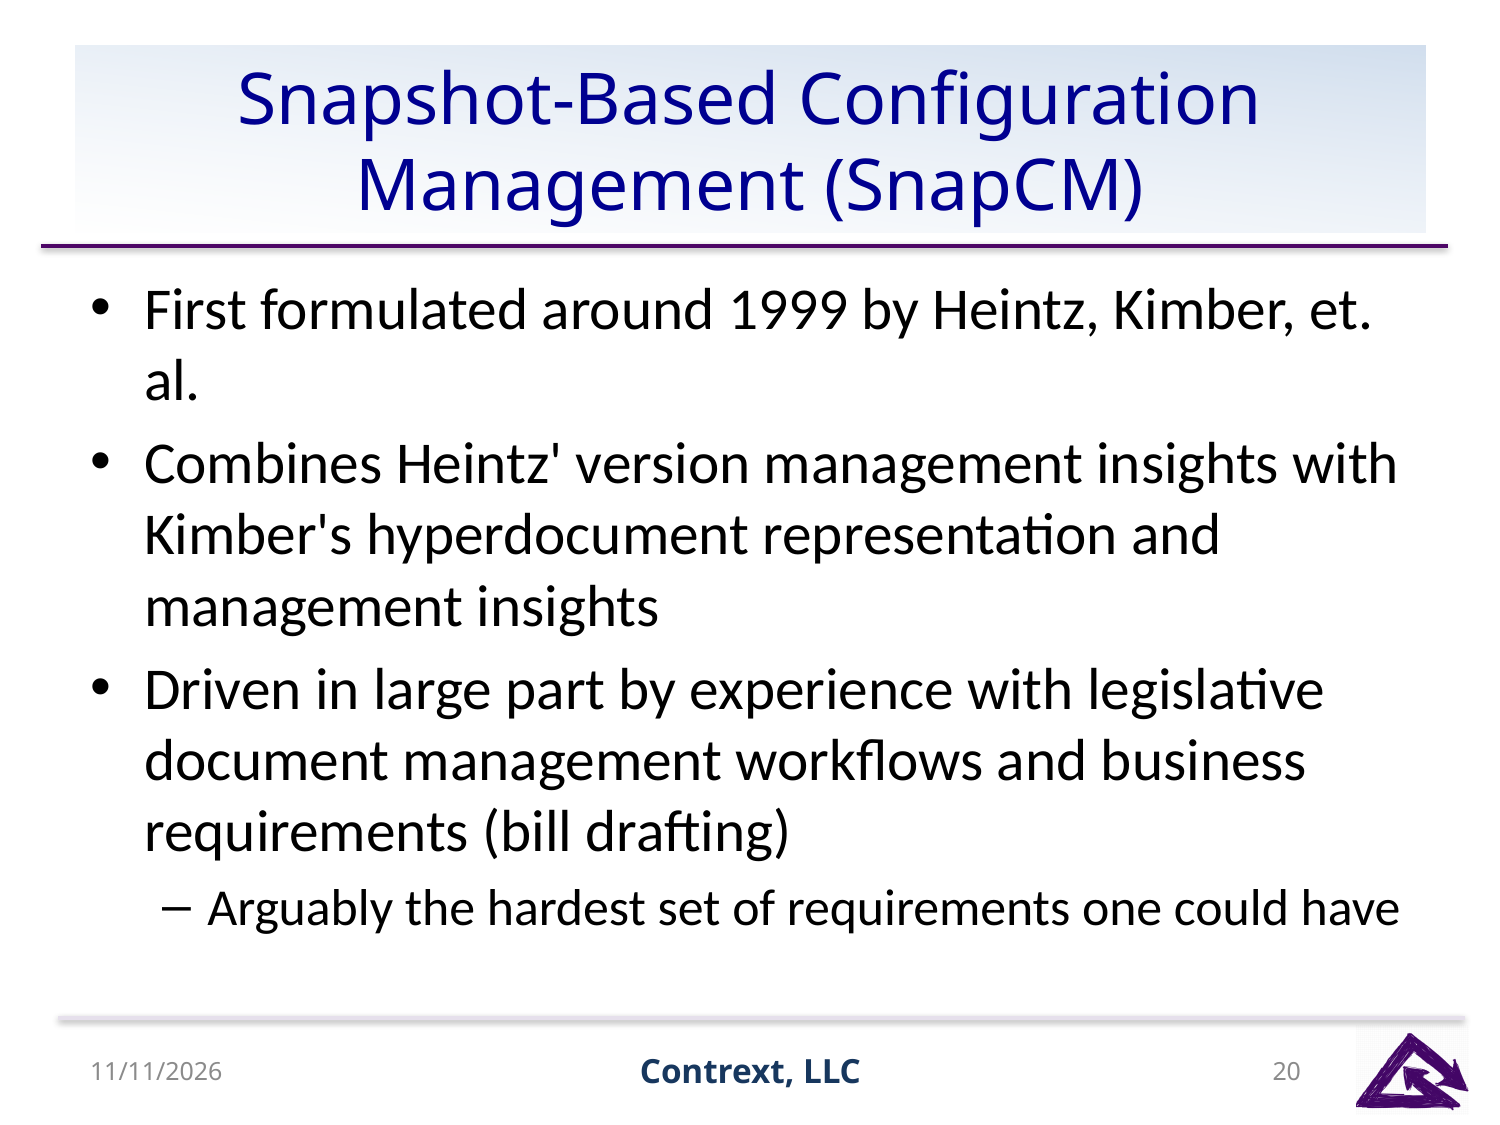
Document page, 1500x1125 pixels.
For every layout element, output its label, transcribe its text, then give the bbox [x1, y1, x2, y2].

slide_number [75, 1042, 425, 1103]
title Snapshot-Based Configuration Management (SnapCM) [75, 45, 1425, 233]
footer Contrext, LLC [471, 1042, 1030, 1103]
picture [1356, 1025, 1469, 1115]
slide_number 20 [1074, 1042, 1316, 1103]
list First formulated around 1999 by Heintz, Kimber, et. al. Combines Heintz' version management insights with Kimber's hyperdocument representation and management insights Driven in large part by experience with legislative document management workflows and business requirements (bill drafting) Arguably the hardest set of requirements one could have [75, 262, 1425, 1005]
